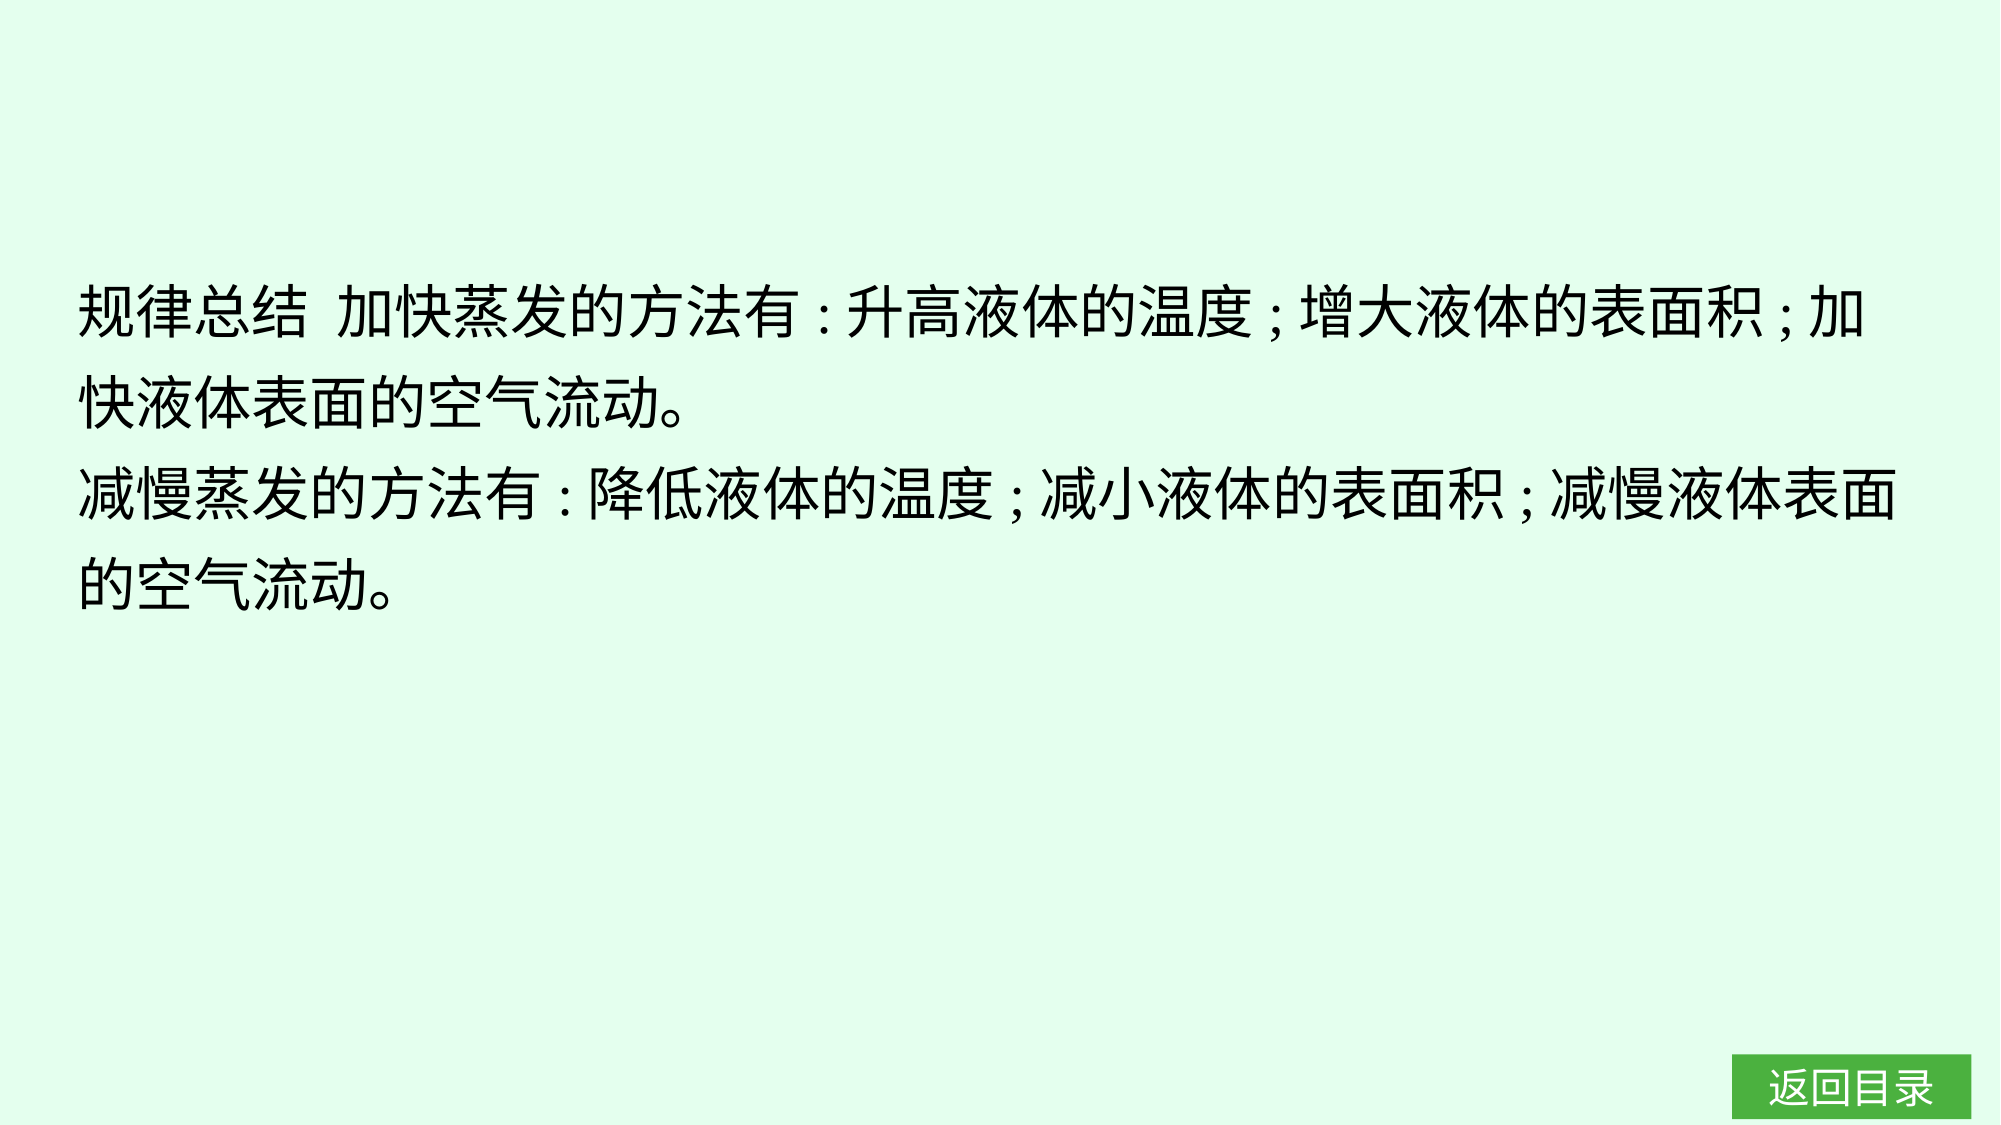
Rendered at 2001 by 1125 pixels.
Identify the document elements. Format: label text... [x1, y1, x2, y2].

text_box 规律总结 加快蒸发的方法有:升高液体的温度;增大液体的表面积;加快液体表面的空气流动。 减慢蒸发的方法有:降低液体的温度;减小液体的表面积;减慢液体表面的空气流动。 [62, 246, 1938, 626]
